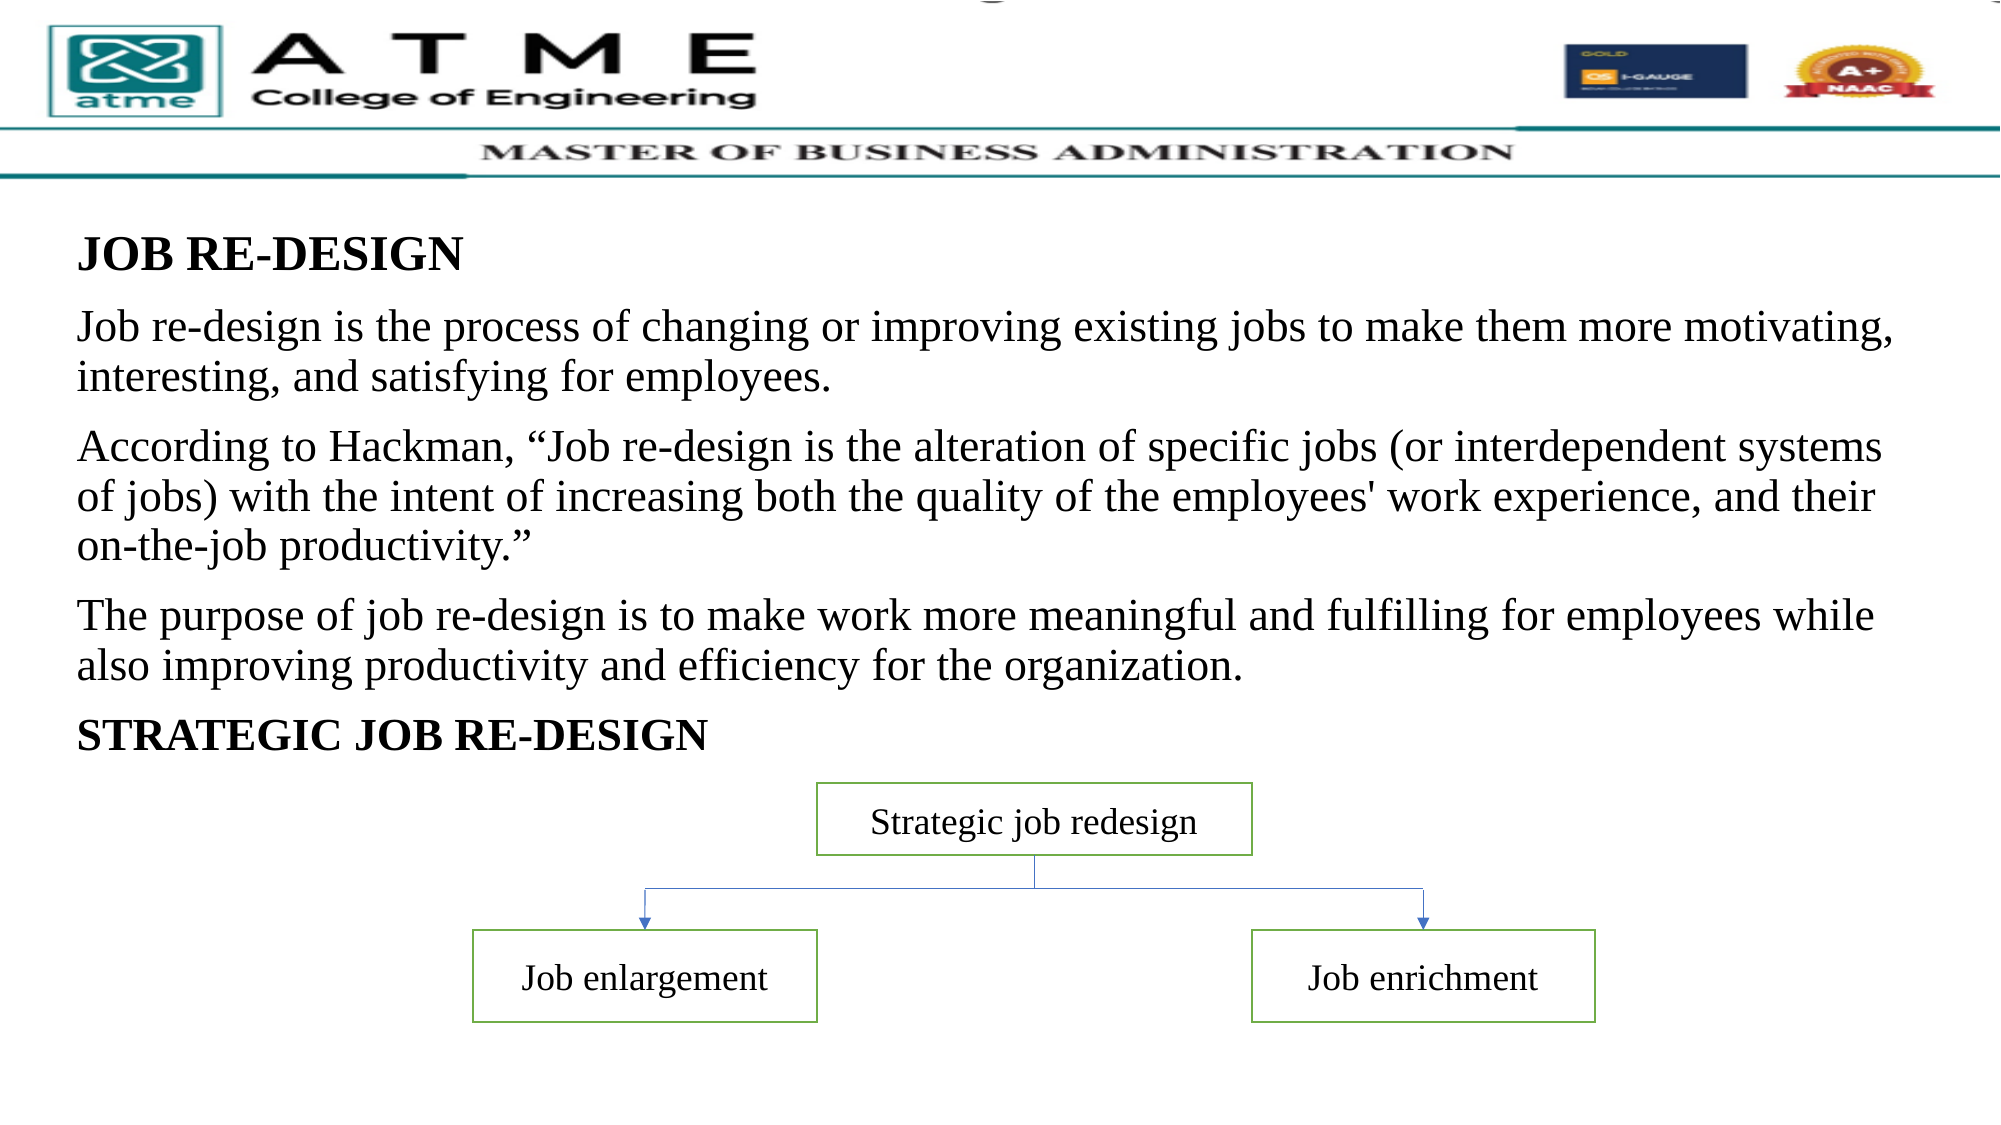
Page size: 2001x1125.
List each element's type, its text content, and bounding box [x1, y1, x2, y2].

list JOB RE-DESIGN Job re-design is the process of changing or improving existing jobs to make them more motivating, interesting, and satisfying for employees. According to Hackman, “Job re-design is the alteration of specific jobs (or interdependent systems of jobs) with the intent of increasing both the quality of the employees' work experience, and their on-the-job productivity.” The purpose of job re-design is to make work more meaningful and fulfilling for employees while also improving productivity and efficiency for the organization. STRATEGIC JOB RE-DESIGN [61, 219, 1935, 1097]
picture [0, 1, 2000, 180]
text_box Strategic job redesign [816, 782, 1253, 856]
text_box Job enrichment [1251, 929, 1596, 1023]
text_box Job enlargement [472, 929, 818, 1023]
